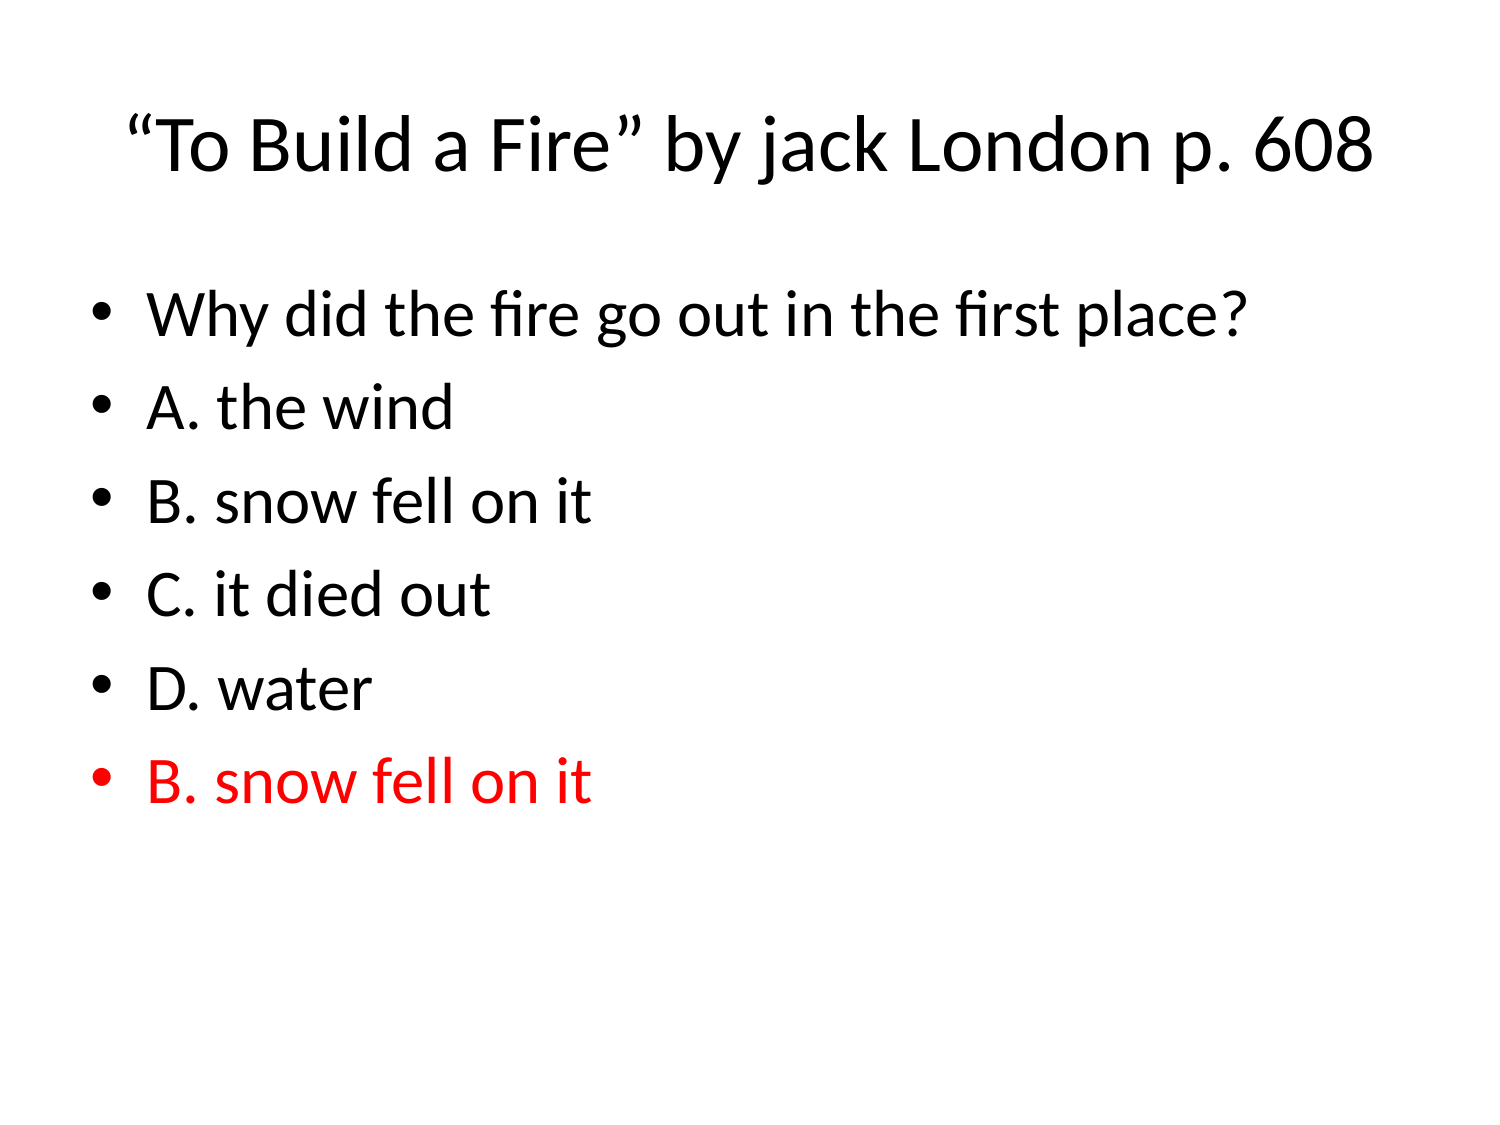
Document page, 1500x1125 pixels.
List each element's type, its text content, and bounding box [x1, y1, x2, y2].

list Why did the fire go out in the first place? A. the wind B. snow fell on it C. it died out D. water B. snow fell on it [75, 262, 1425, 1005]
title “To Build a Fire” by jack London p. 608 [75, 45, 1425, 233]
